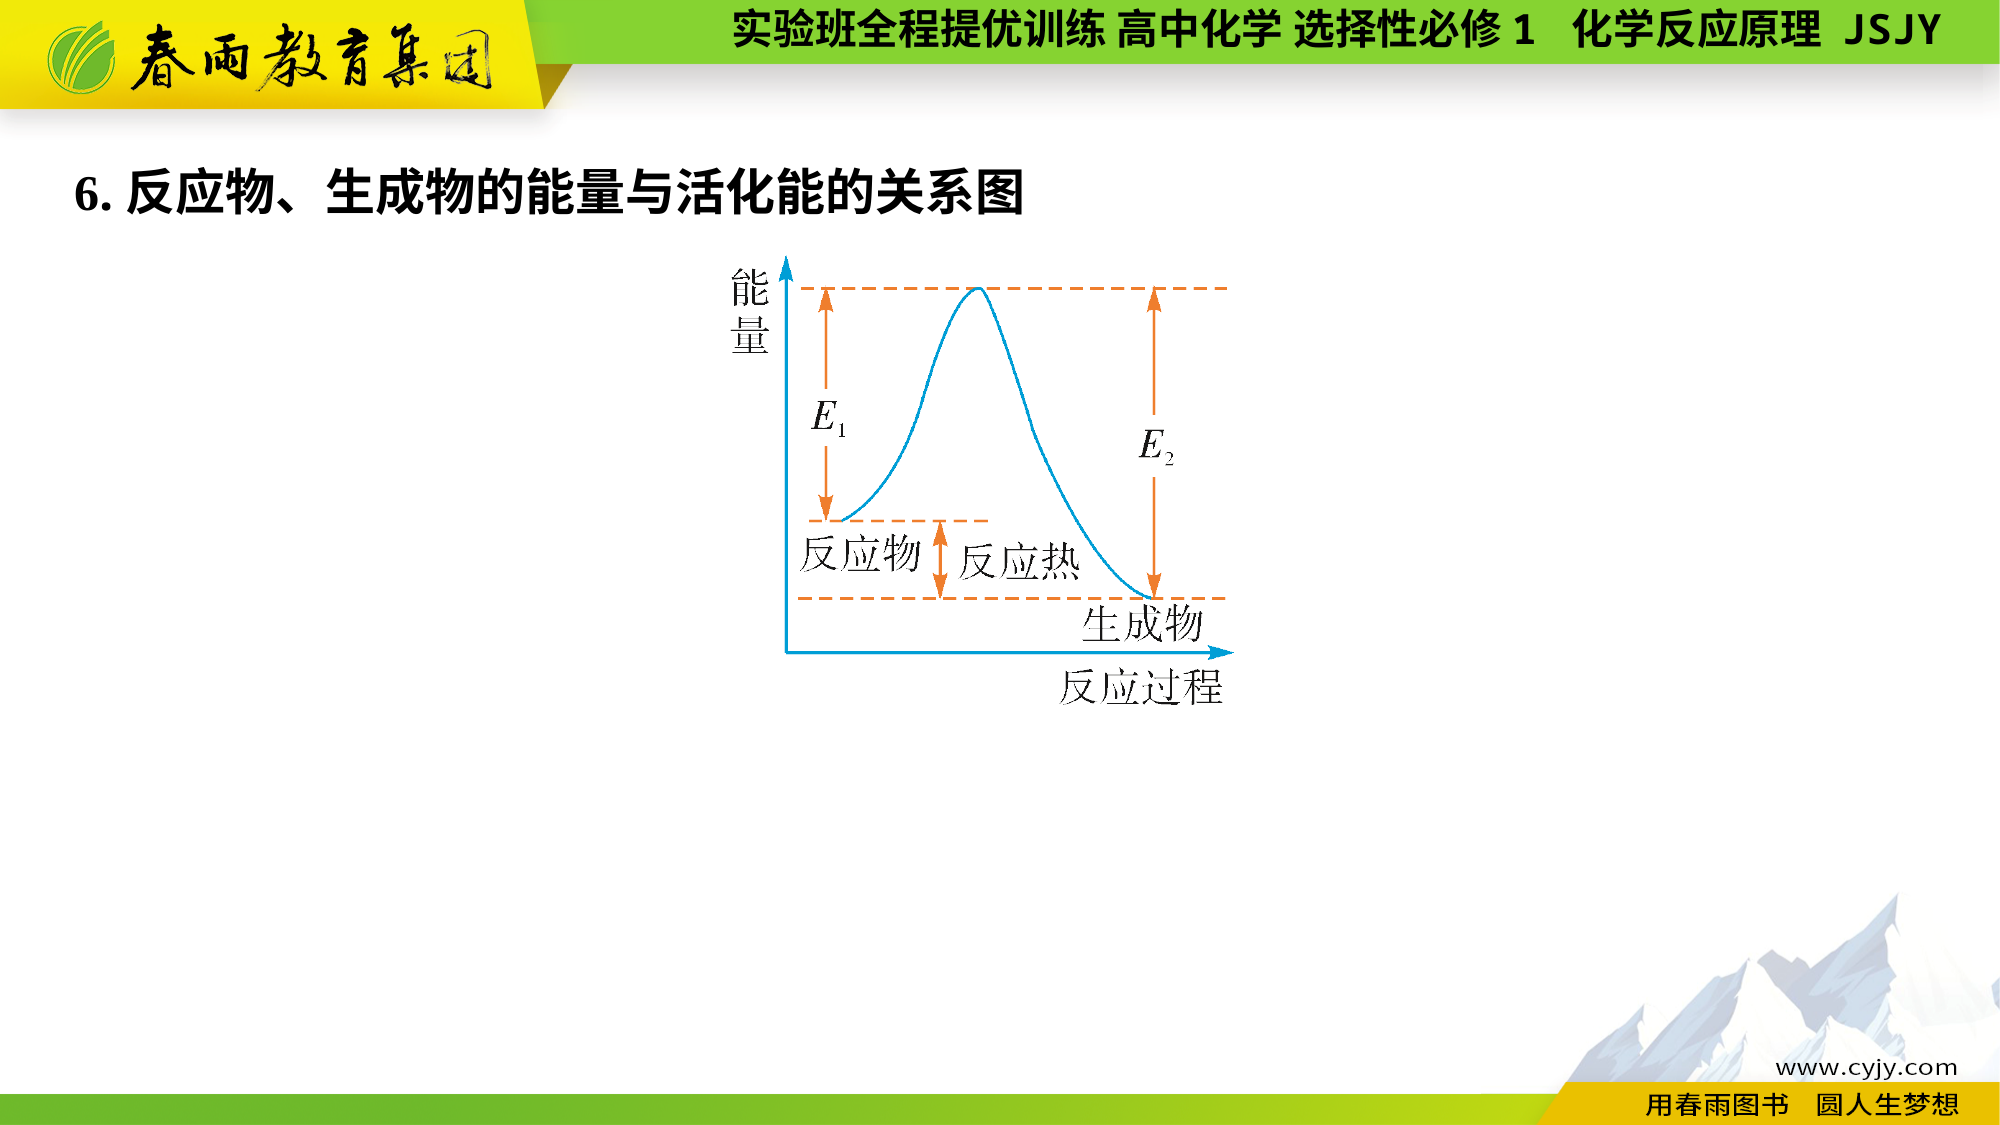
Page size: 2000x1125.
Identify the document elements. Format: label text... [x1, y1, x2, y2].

picture [0, 0, 2000, 1125]
list 6.反应物、生成物的能量与活化能的关系图 [59, 122, 1944, 217]
